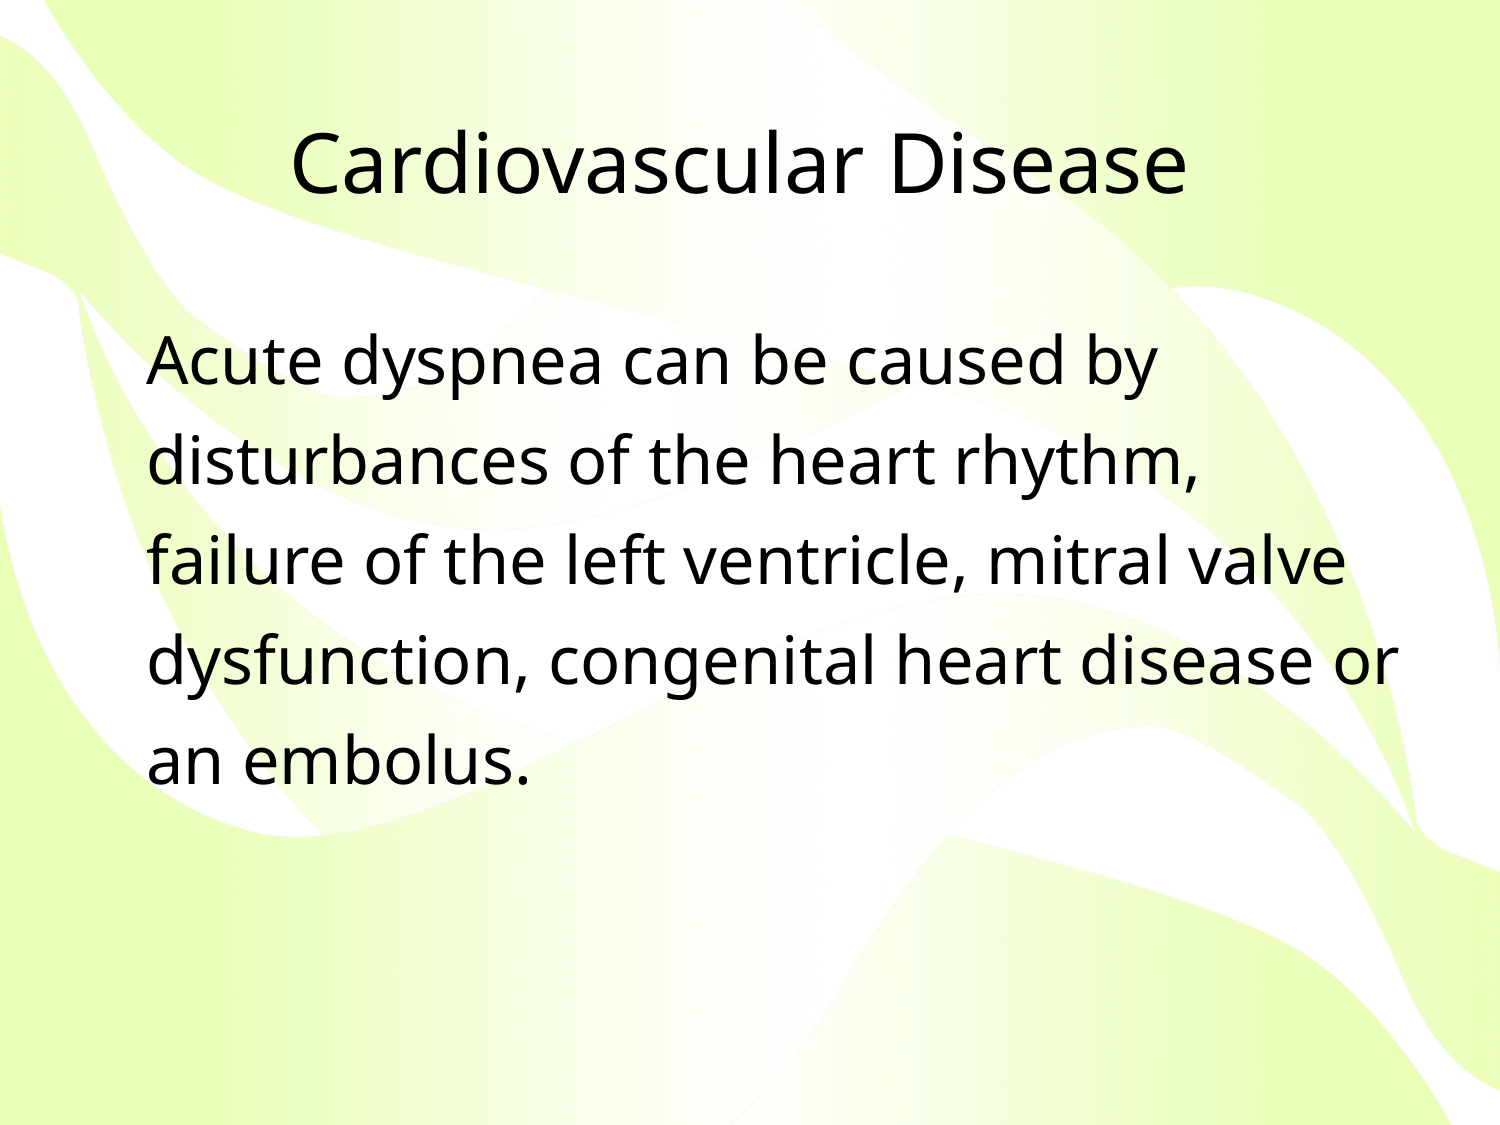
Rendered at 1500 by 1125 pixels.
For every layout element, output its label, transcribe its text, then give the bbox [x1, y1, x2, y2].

title Cardiovascular Disease [64, 66, 1416, 255]
list Acute dyspnea can be caused by disturbances of the heart rhythm, failure of the left ventricle, mitral valve dysfunction, congenital heart disease or an embolus. [74, 290, 1426, 1006]
picture [0, 0, 1500, 1125]
